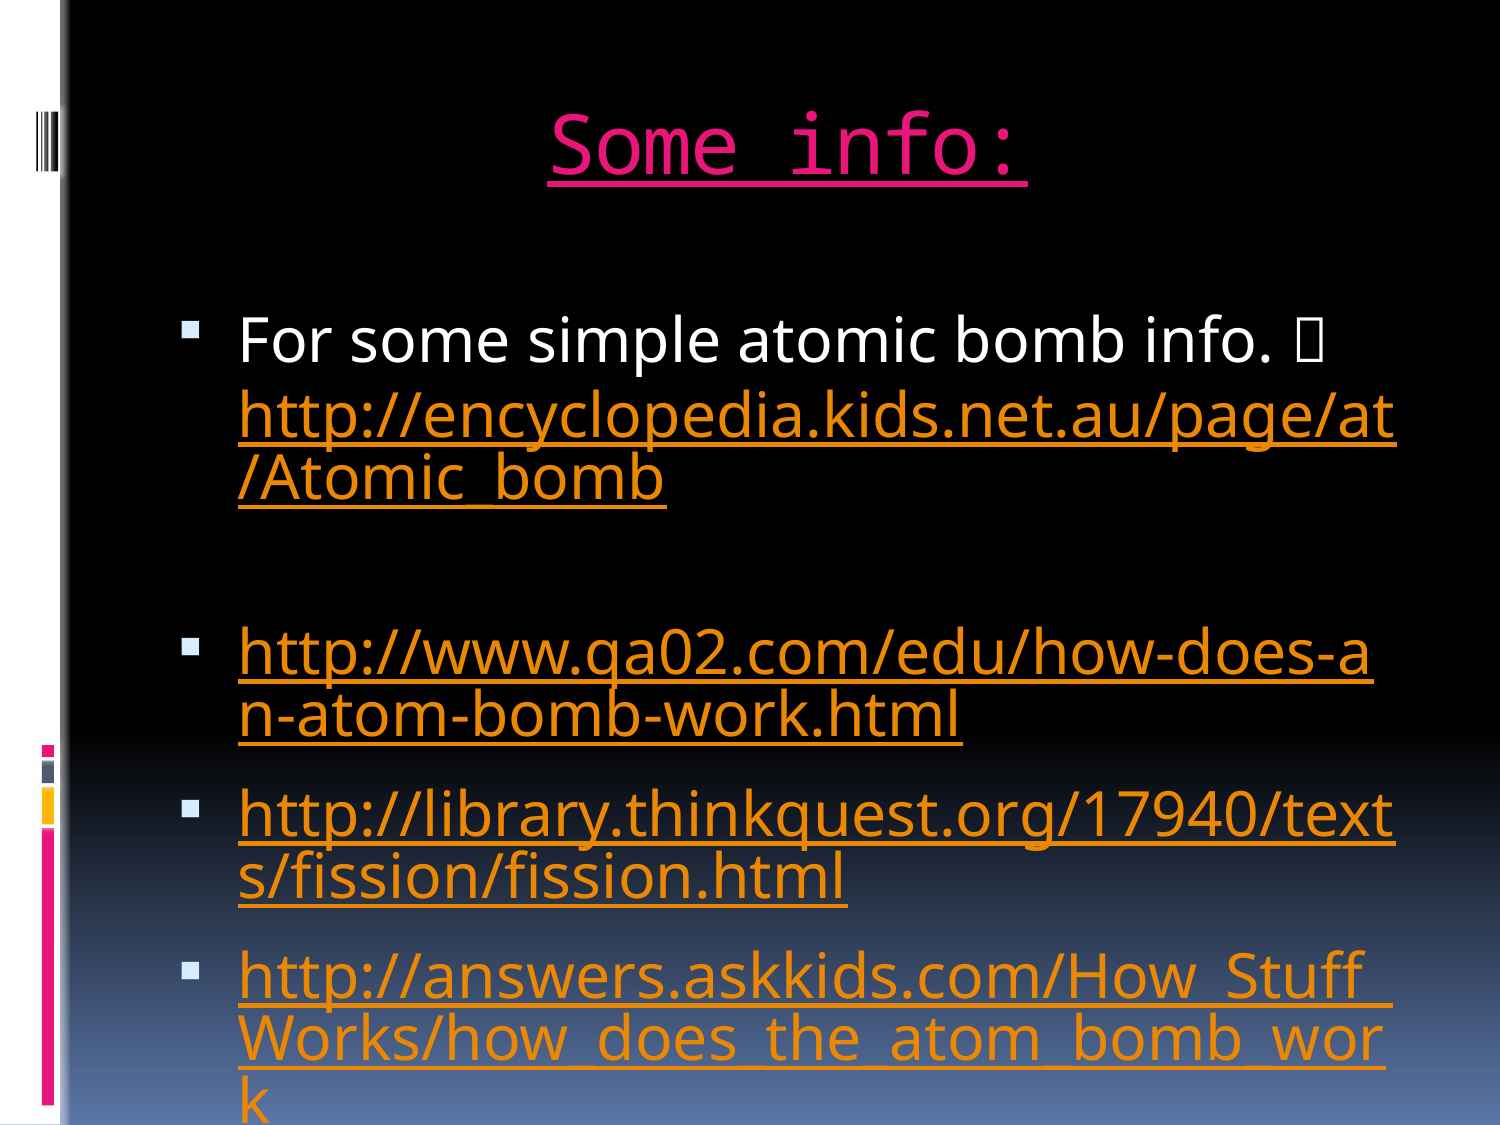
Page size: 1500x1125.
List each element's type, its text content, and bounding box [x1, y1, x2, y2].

list For some simple atomic bomb info.  http://encyclopedia.kids.net.au/page/at/Atomic_bomb http://www.qa02.com/edu/how-does-an-atom-bomb-work.html http://library.thinkquest.org/17940/texts/fission/fission.html http://answers.askkids.com/How_Stuff_Works/how_does_the_atom_bomb_work http://library.thinkquest.org/17940/texts/ppcno_cycles/ppcno_cycles.html [150, 292, 1425, 1043]
title Some info: [150, 83, 1425, 234]
